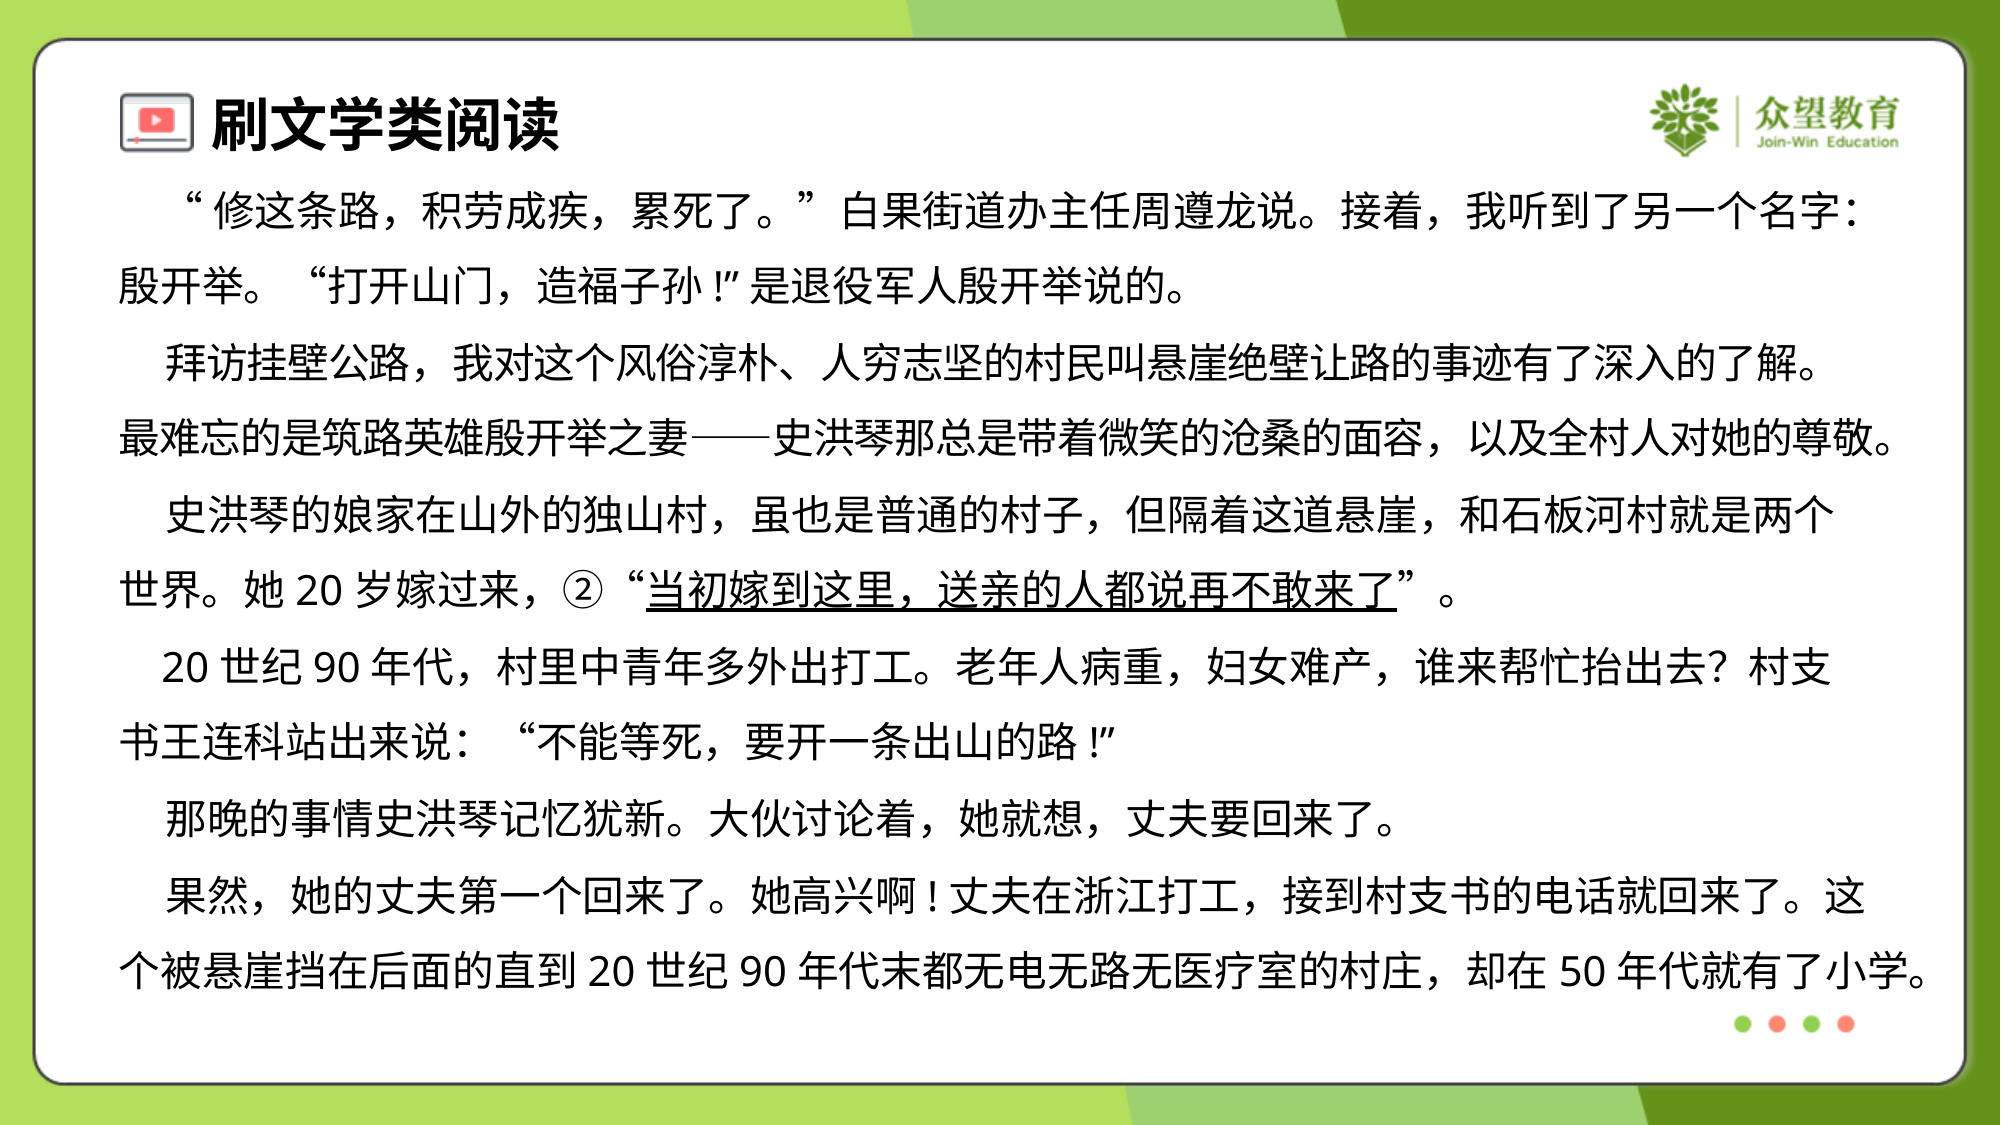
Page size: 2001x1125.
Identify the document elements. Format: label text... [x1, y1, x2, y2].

picture [0, 0, 2000, 1125]
text_box “修这条路，积劳成疾，累死了。”白果街道办主任周遵龙说。接着，我听到了另一个名字： 殷开举。“打开山门，造福子孙!”是退役军人殷开举说的。 拜访挂壁公路，我对这个风俗淳朴、人穷志坚的村民叫悬崖绝壁让路的事迹有了深入的了解。 最难忘的是筑路英雄殷开举之妻——史洪琴那总是带着微笑的沧桑的面容，以及全村人对她的尊敬。 史洪琴的娘家在山外的独山村，虽也是普通的村子，但隔着这道悬崖，和石板河村就是两个 世界。她20岁嫁过来，②“当初嫁到这里，送亲的人都说再不敢来了”。 20世纪90年代，村里中青年多外出打工。老年人病重，妇女难产，谁来帮忙抬出去？村支 书王连科站出来说：“不能等死，要开一条出山的路!” 那晚的事情史洪琴记忆犹新。大伙讨论着，她就想，丈夫要回来了。 果然，她的丈夫第一个回来了。她高兴啊!丈夫在浙江打工，接到村支书的电话就回来了。这 个被悬崖挡在后面的直到20世纪90年代末都无电无路无医疗室的村庄，却在50年代就有了小学。 [118, 159, 1883, 995]
